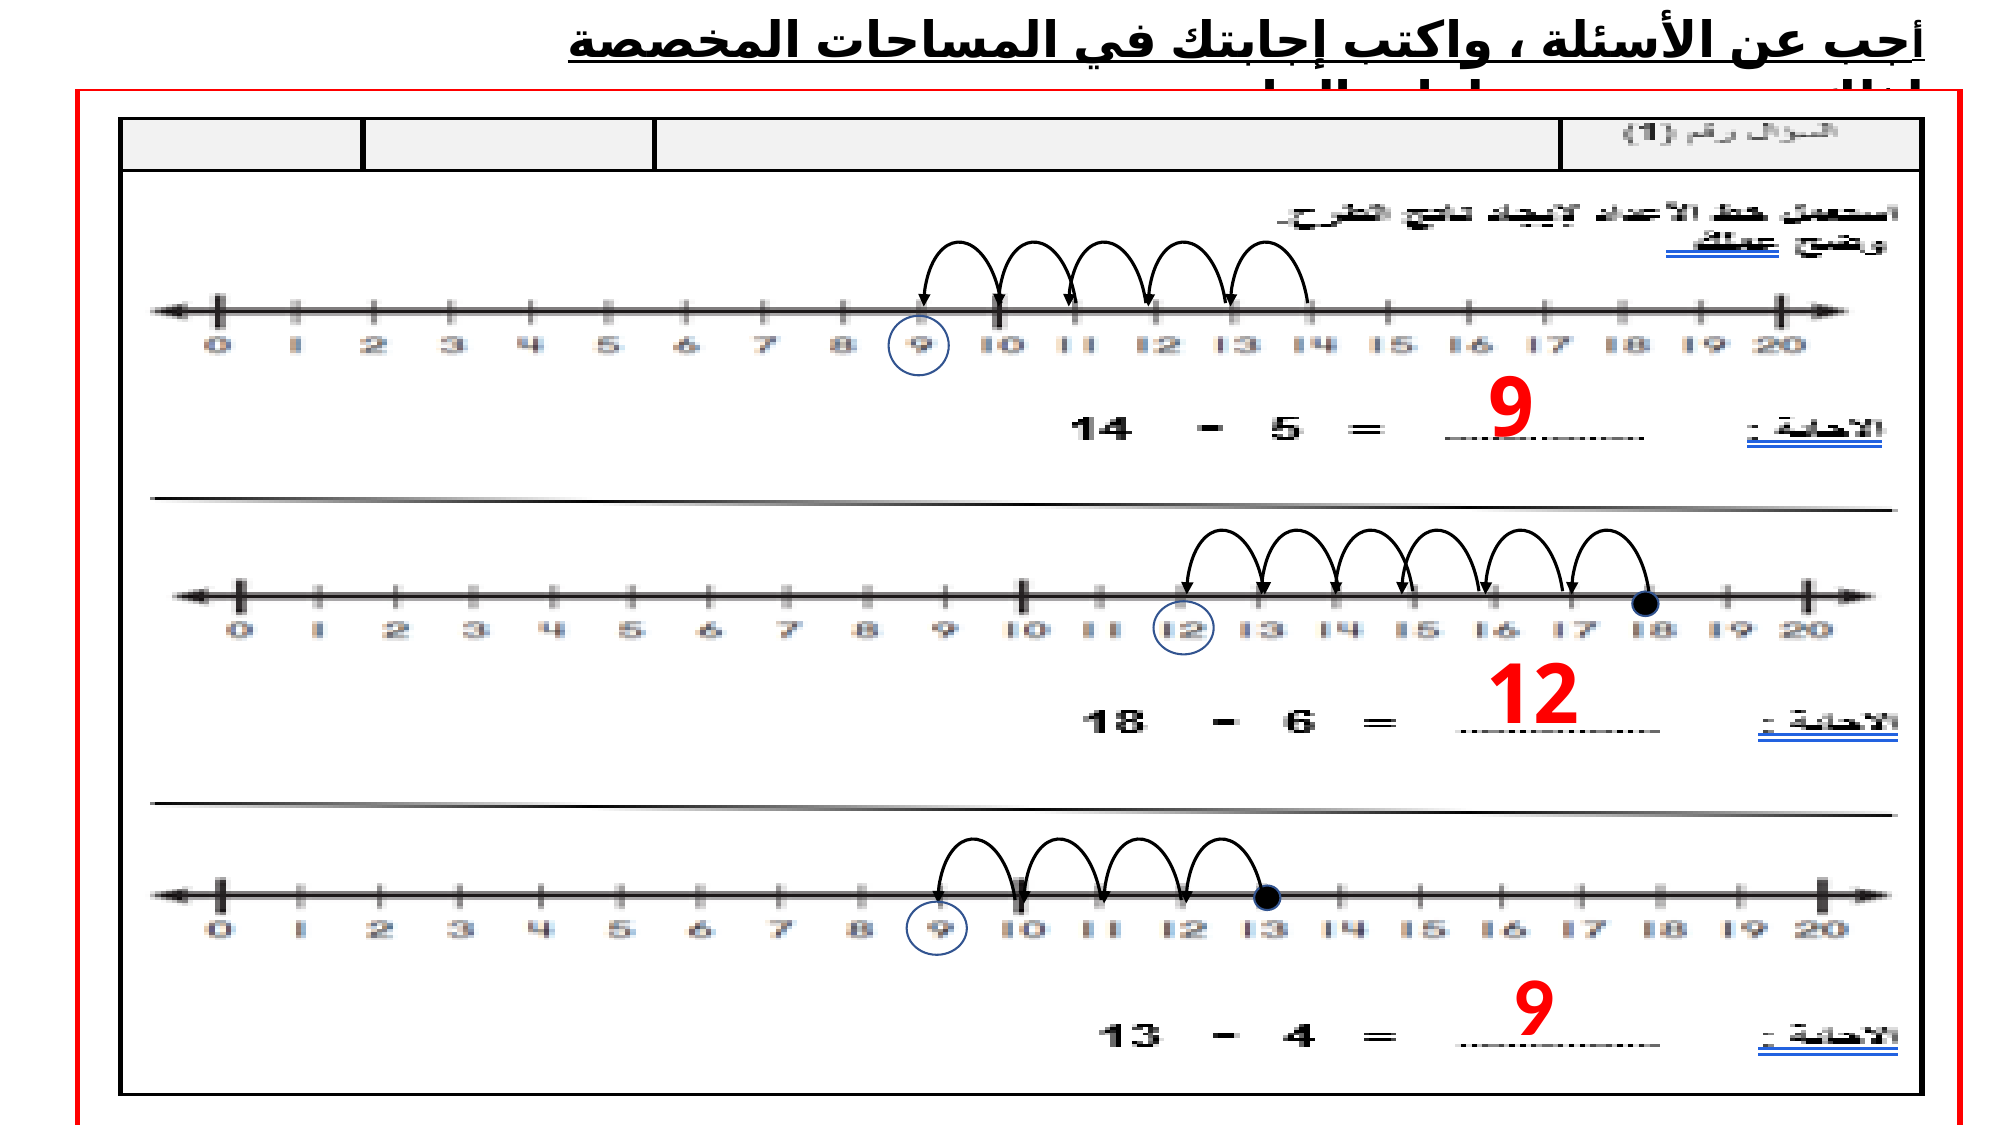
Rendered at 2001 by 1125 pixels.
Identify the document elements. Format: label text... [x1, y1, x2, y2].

picture [75, 89, 1963, 1125]
text_box أجب عن الأسئلة ، واكتب إجابتك في المساحات المخصصة لذلك مع توضيح خطوات الحل. [464, 0, 1940, 89]
